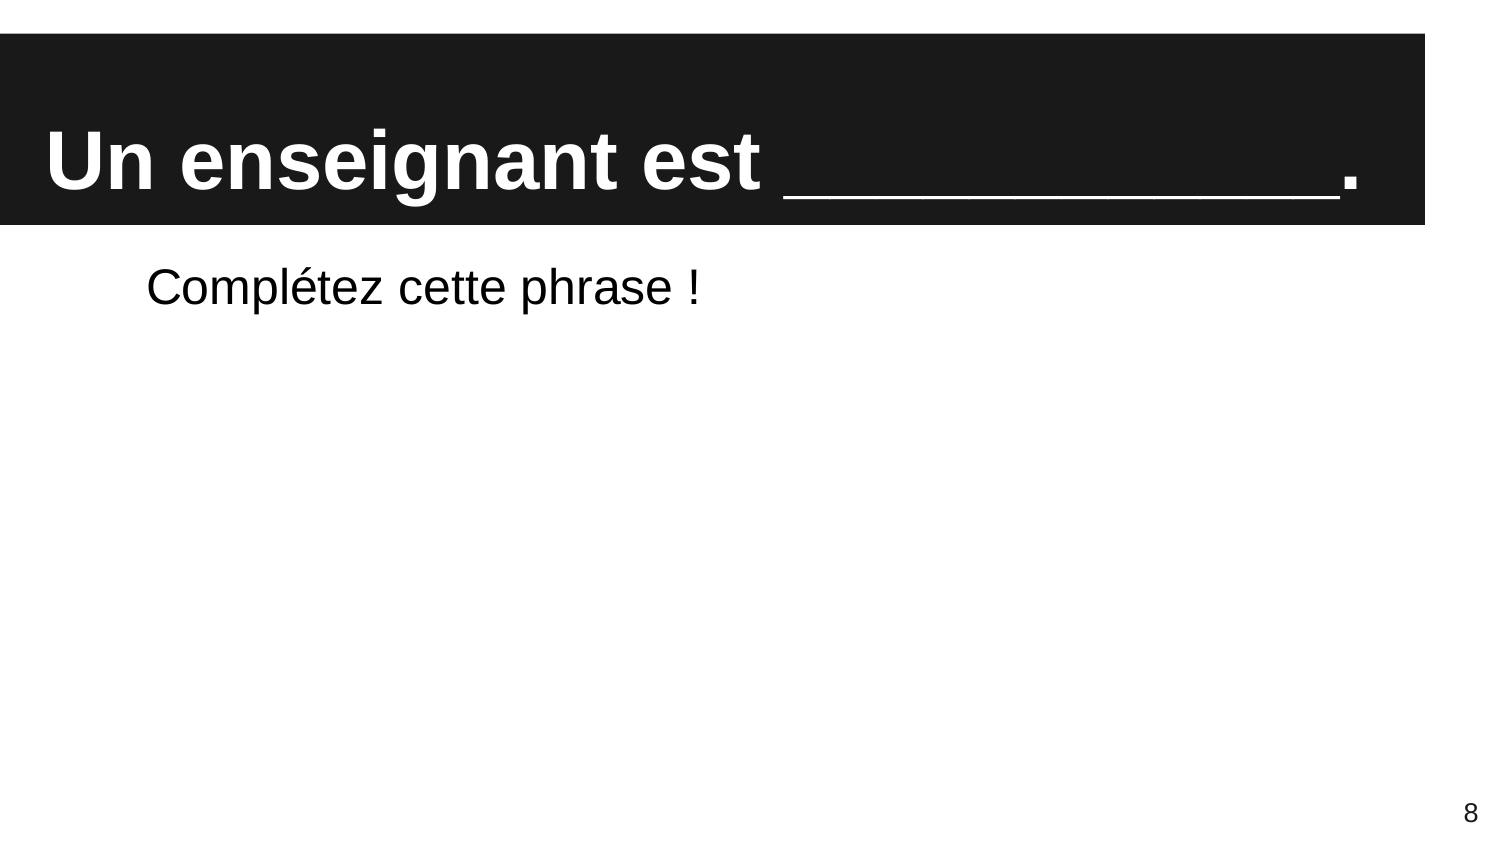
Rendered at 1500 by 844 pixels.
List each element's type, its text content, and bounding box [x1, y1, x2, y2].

title Un enseignant est ____________. [30, 33, 1425, 221]
list Complétez cette phrase ! [131, 239, 1373, 808]
slide_number 8 [1403, 779, 1494, 844]
